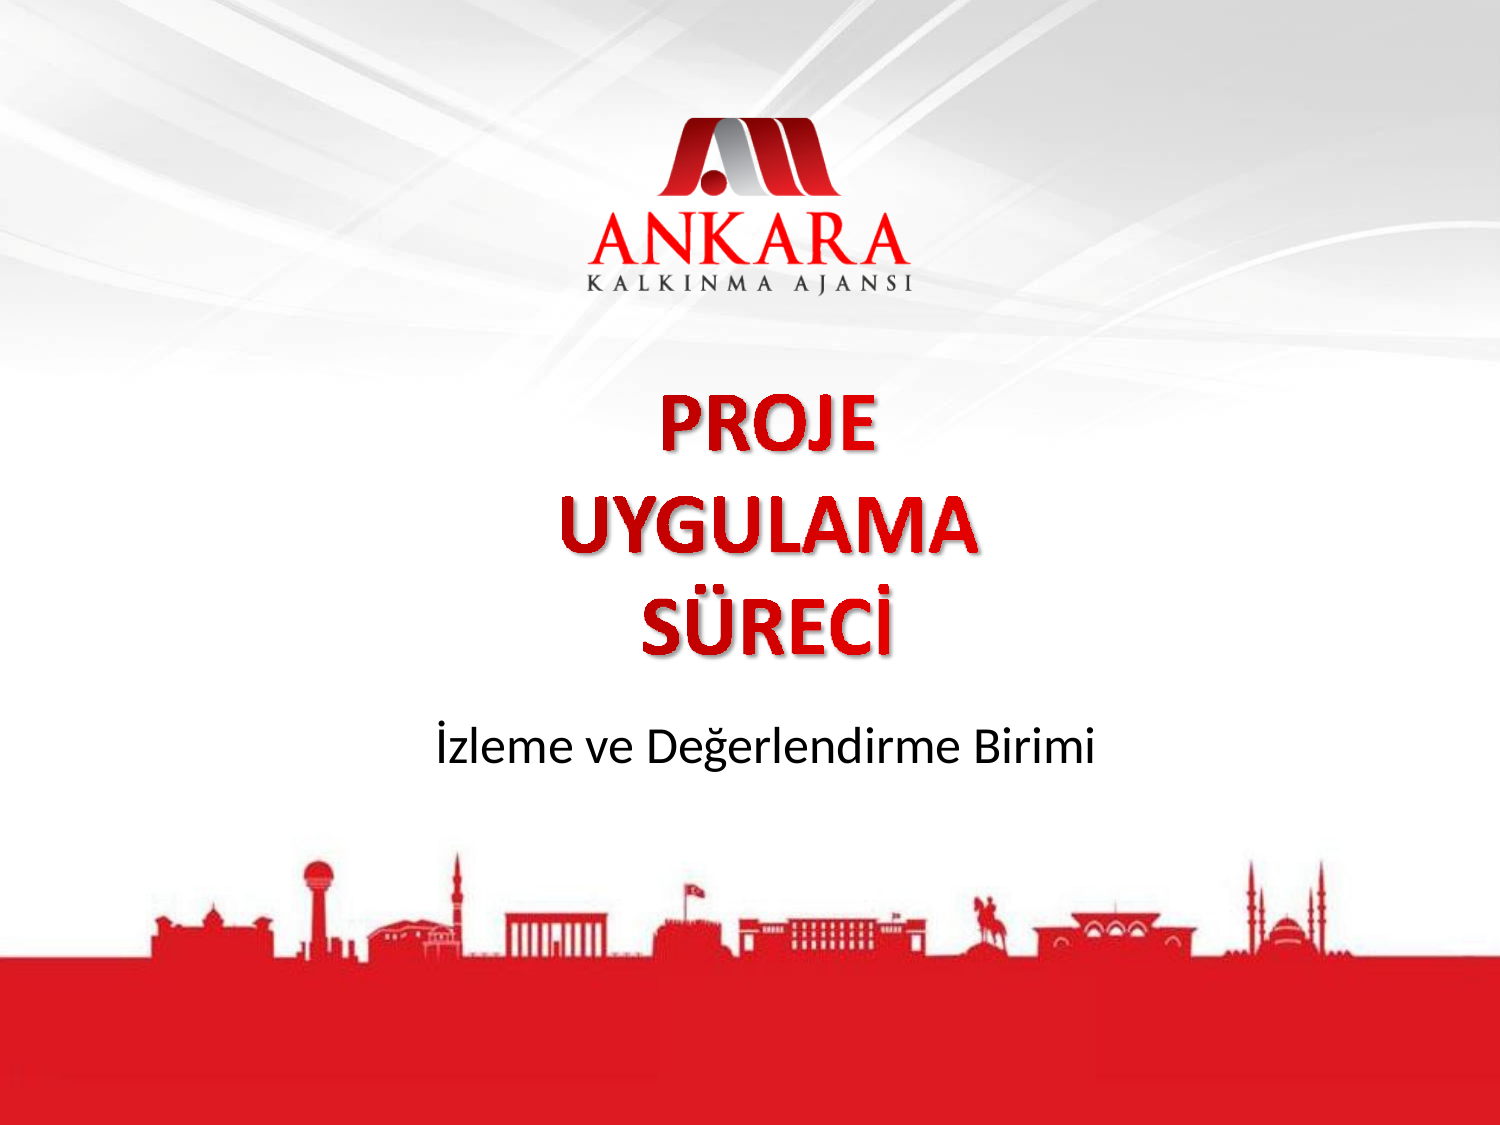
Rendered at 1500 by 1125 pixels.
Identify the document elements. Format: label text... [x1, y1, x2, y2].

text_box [502, 340, 1039, 737]
picture [0, 812, 1500, 1125]
text_box İzleme ve Değerlendirme Birimi [433, 709, 1102, 775]
picture [0, 0, 1500, 456]
